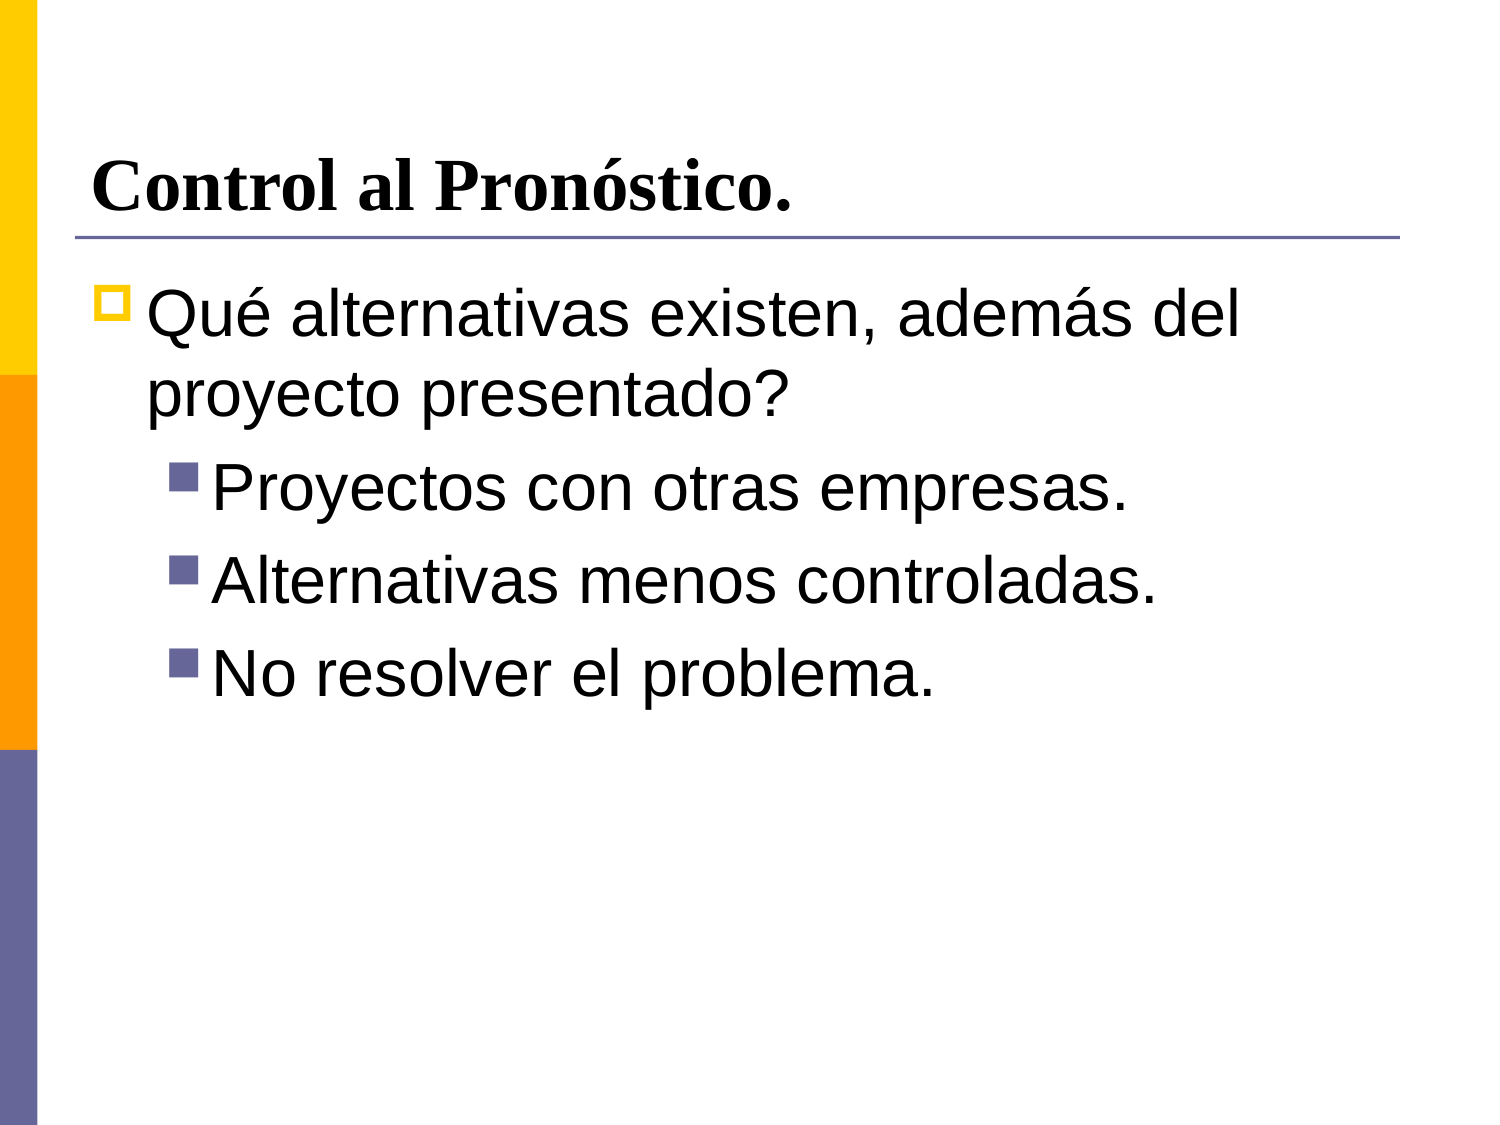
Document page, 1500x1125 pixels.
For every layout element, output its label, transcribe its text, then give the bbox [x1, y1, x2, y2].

list Qué alternativas existen, además del proyecto presentado? Proyectos con otras empresas. Alternativas menos controladas. No resolver el problema. [75, 262, 1425, 1006]
title Control al Pronóstico. [75, 45, 1425, 233]
